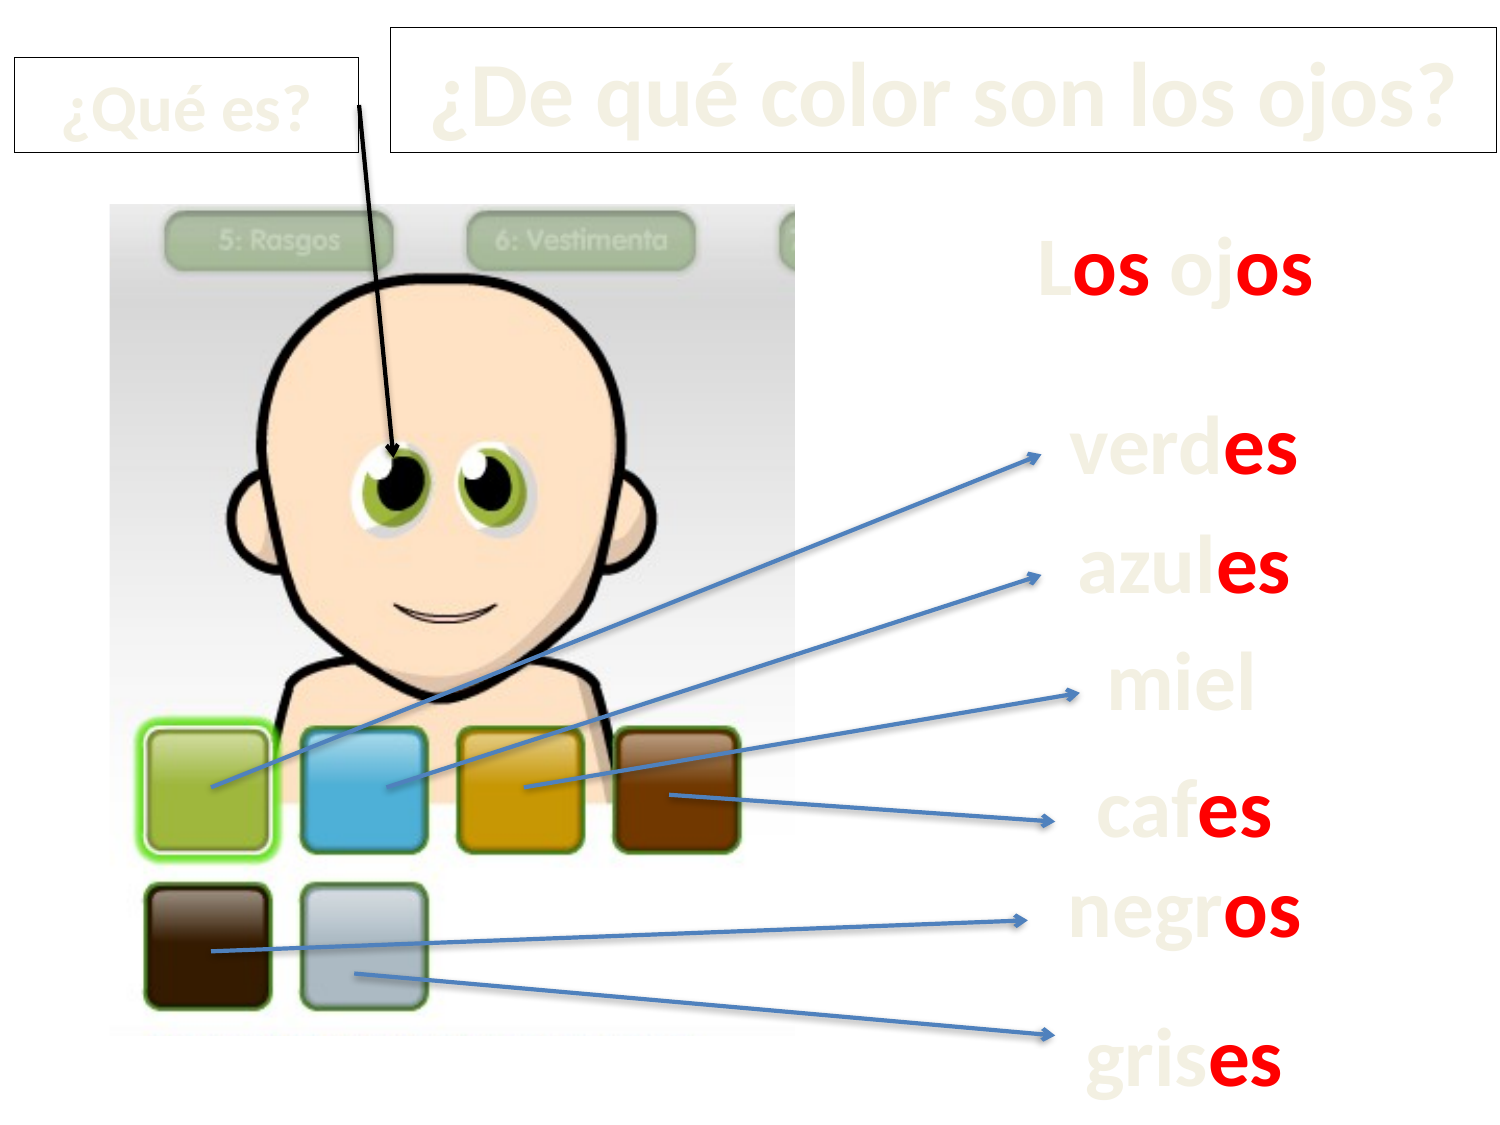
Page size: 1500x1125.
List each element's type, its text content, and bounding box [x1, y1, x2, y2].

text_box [354, 973, 1056, 1036]
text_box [358, 105, 394, 458]
text_box grises [934, 995, 1435, 1111]
picture [109, 204, 796, 1036]
text_box negros [934, 846, 1435, 962]
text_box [668, 794, 1056, 822]
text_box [386, 574, 1042, 788]
text_box azules [1046, 503, 1434, 619]
text_box cafes [934, 746, 1435, 846]
picture [394, 204, 796, 453]
text_box miel [1047, 619, 1432, 735]
text_box ¿De qué color son los ojos? [390, 27, 1497, 153]
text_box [210, 920, 1029, 952]
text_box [523, 692, 1081, 788]
text_box ¿Qué es? [14, 57, 359, 153]
text_box Los ojos [925, 204, 1426, 320]
text_box verdes [934, 383, 1434, 499]
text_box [210, 453, 1042, 788]
